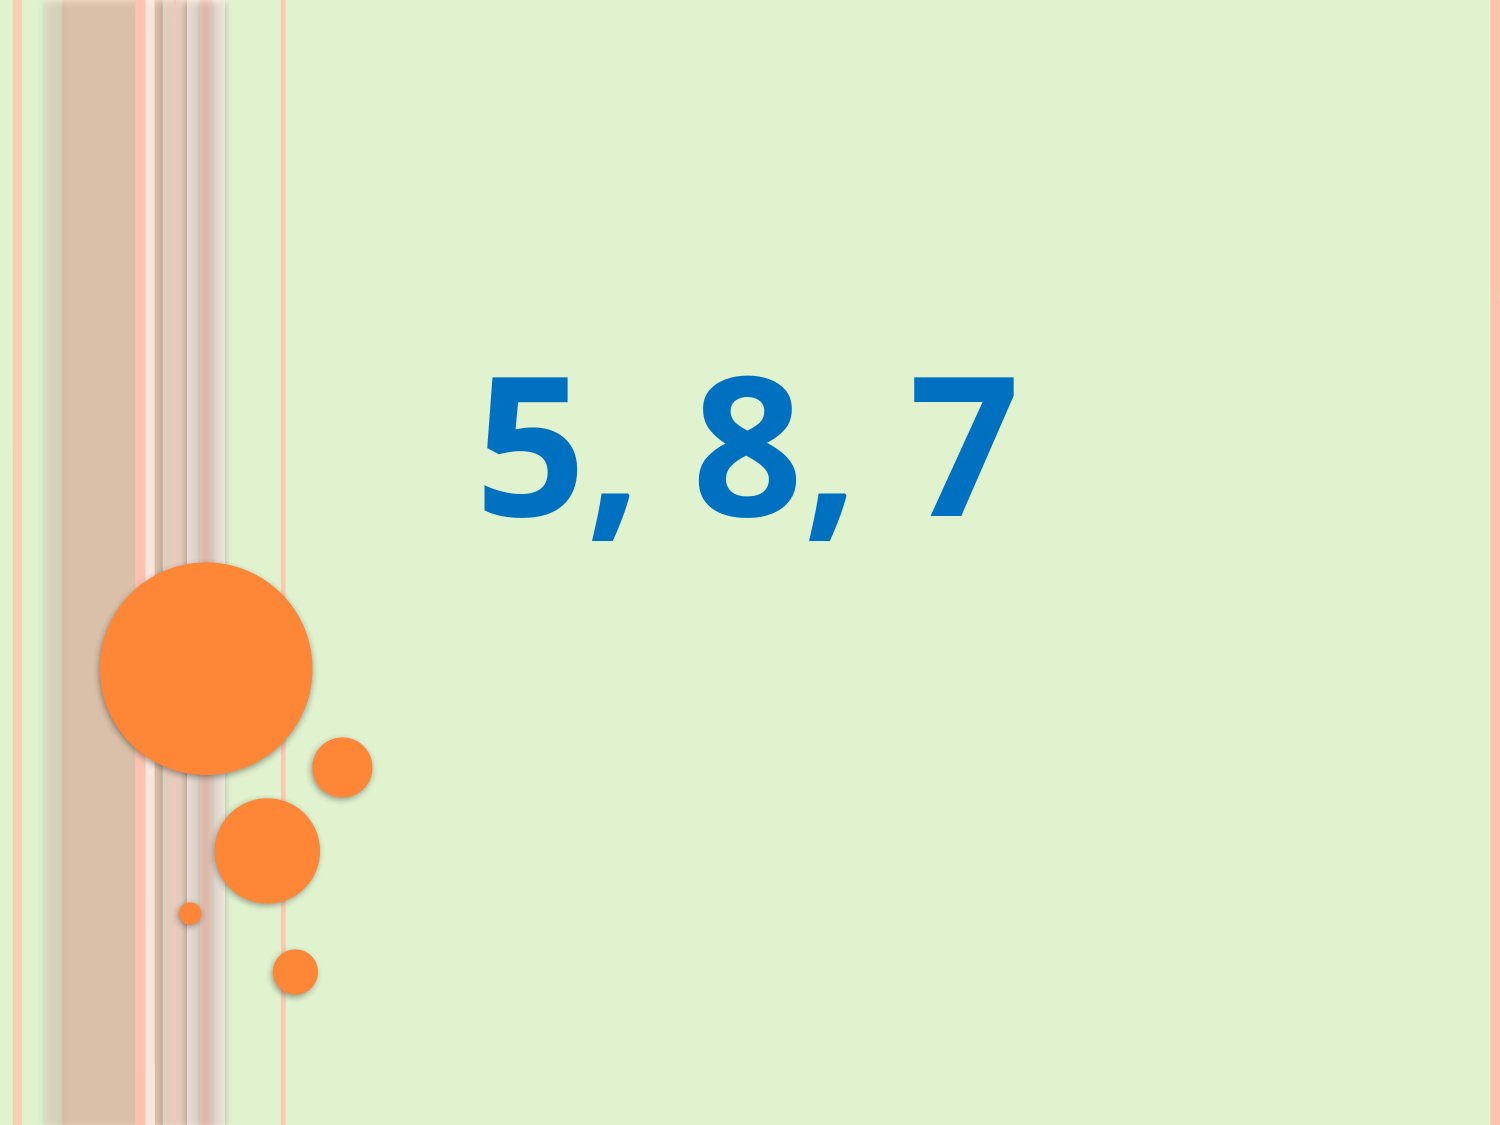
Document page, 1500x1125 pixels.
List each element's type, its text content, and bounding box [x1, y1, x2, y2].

title 5, 8, 7 [360, 314, 1373, 626]
